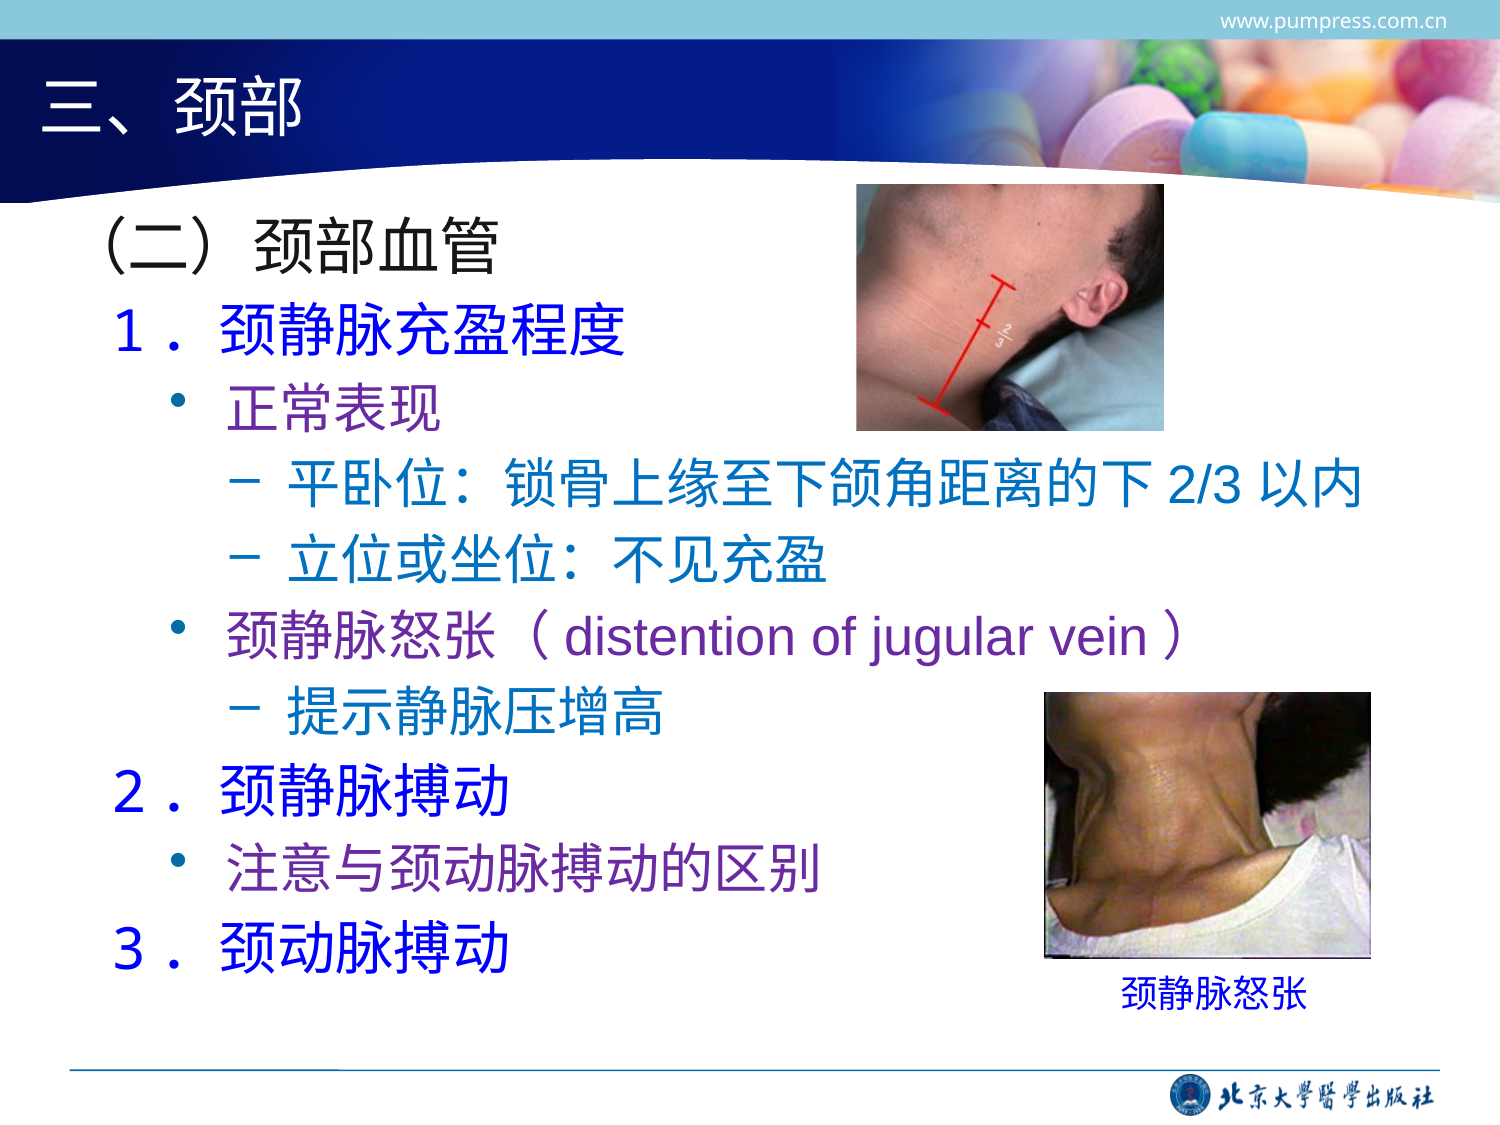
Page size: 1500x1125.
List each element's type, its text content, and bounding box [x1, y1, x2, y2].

title 三、颈部 [23, 58, 1349, 152]
text_box 颈静脉怒张 [1105, 968, 1323, 1023]
picture [1170, 1074, 1436, 1118]
picture [0, 40, 1500, 203]
picture [1043, 692, 1371, 960]
slide_number www.pumpress.com.cn [1024, 0, 1463, 38]
list （二）颈部血管 1．颈静脉充盈程度 正常表现 平卧位：锁骨上缘至下颌角距离的下2/3以内 立位或坐位：不见充盈 颈静脉怒张（distention of jugular vein） 提示静脉压增高 2．颈静脉搏动 注意与颈动脉搏动的区别 3．颈动脉搏动 [49, 198, 1463, 1026]
picture [855, 184, 1165, 431]
